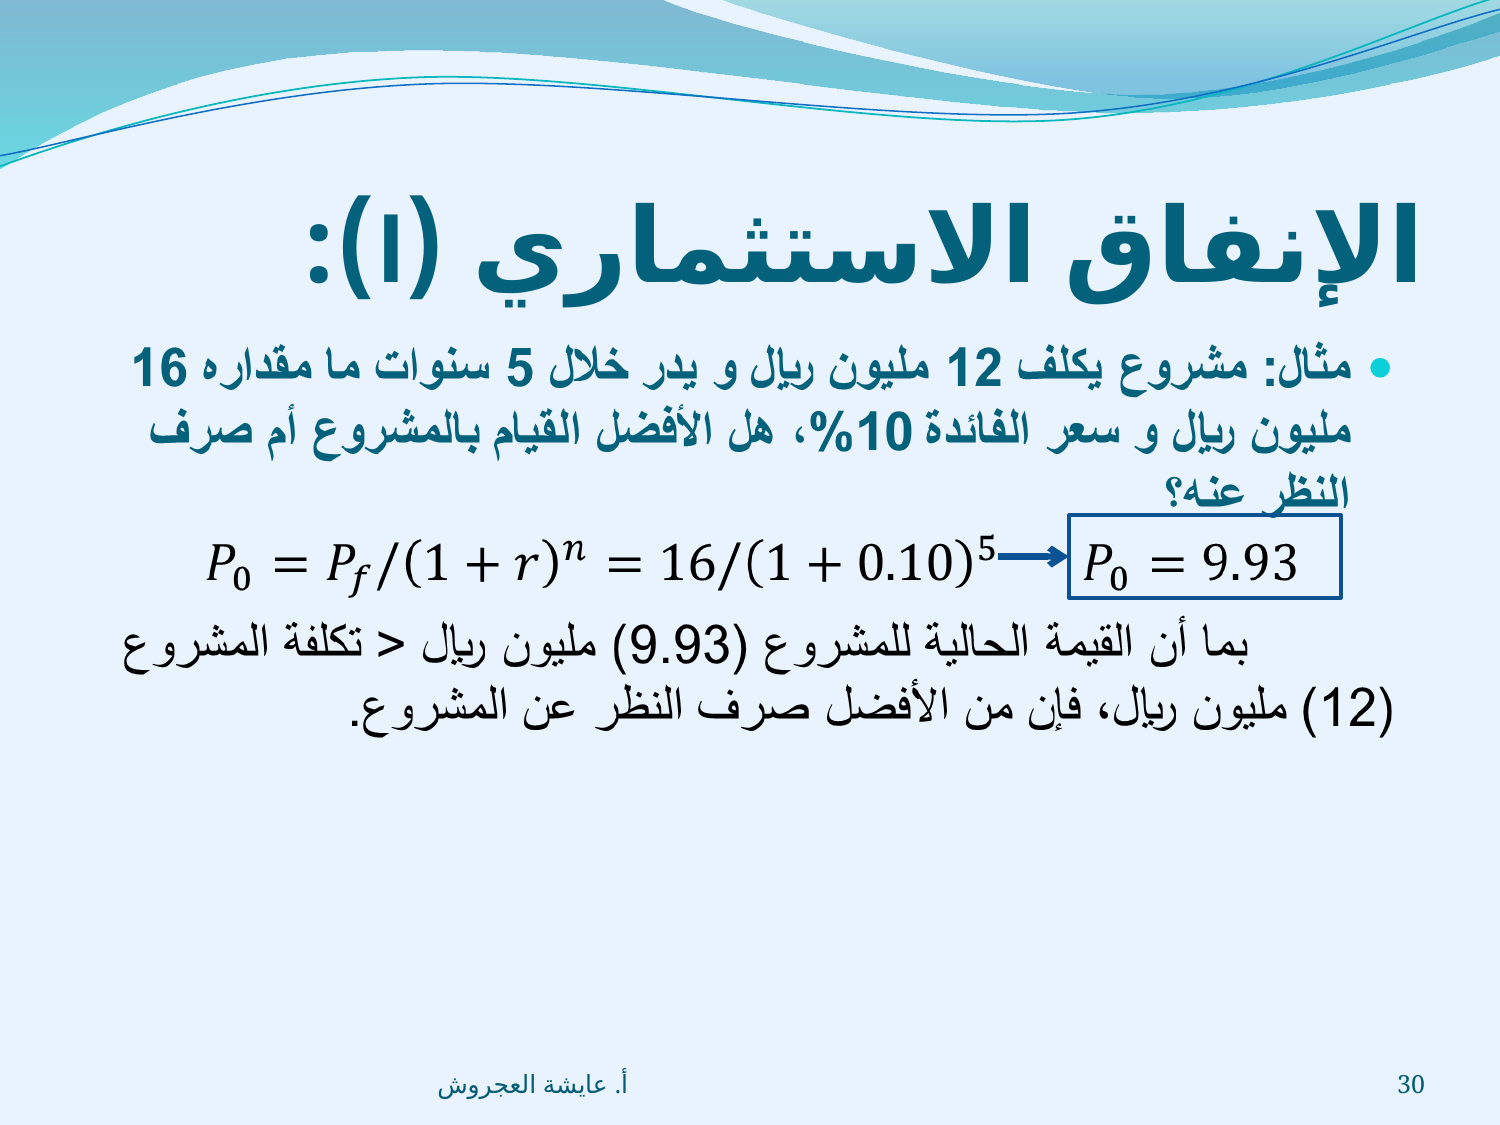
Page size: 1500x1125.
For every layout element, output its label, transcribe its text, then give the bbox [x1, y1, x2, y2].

title الإنفاق الاستثماري (I): [75, 115, 1425, 303]
text_box [1067, 513, 1343, 600]
slide_number 30 [1299, 1042, 1425, 1103]
list [75, 317, 1425, 1038]
footer أ. عايشة العجروش [437, 1042, 988, 1103]
